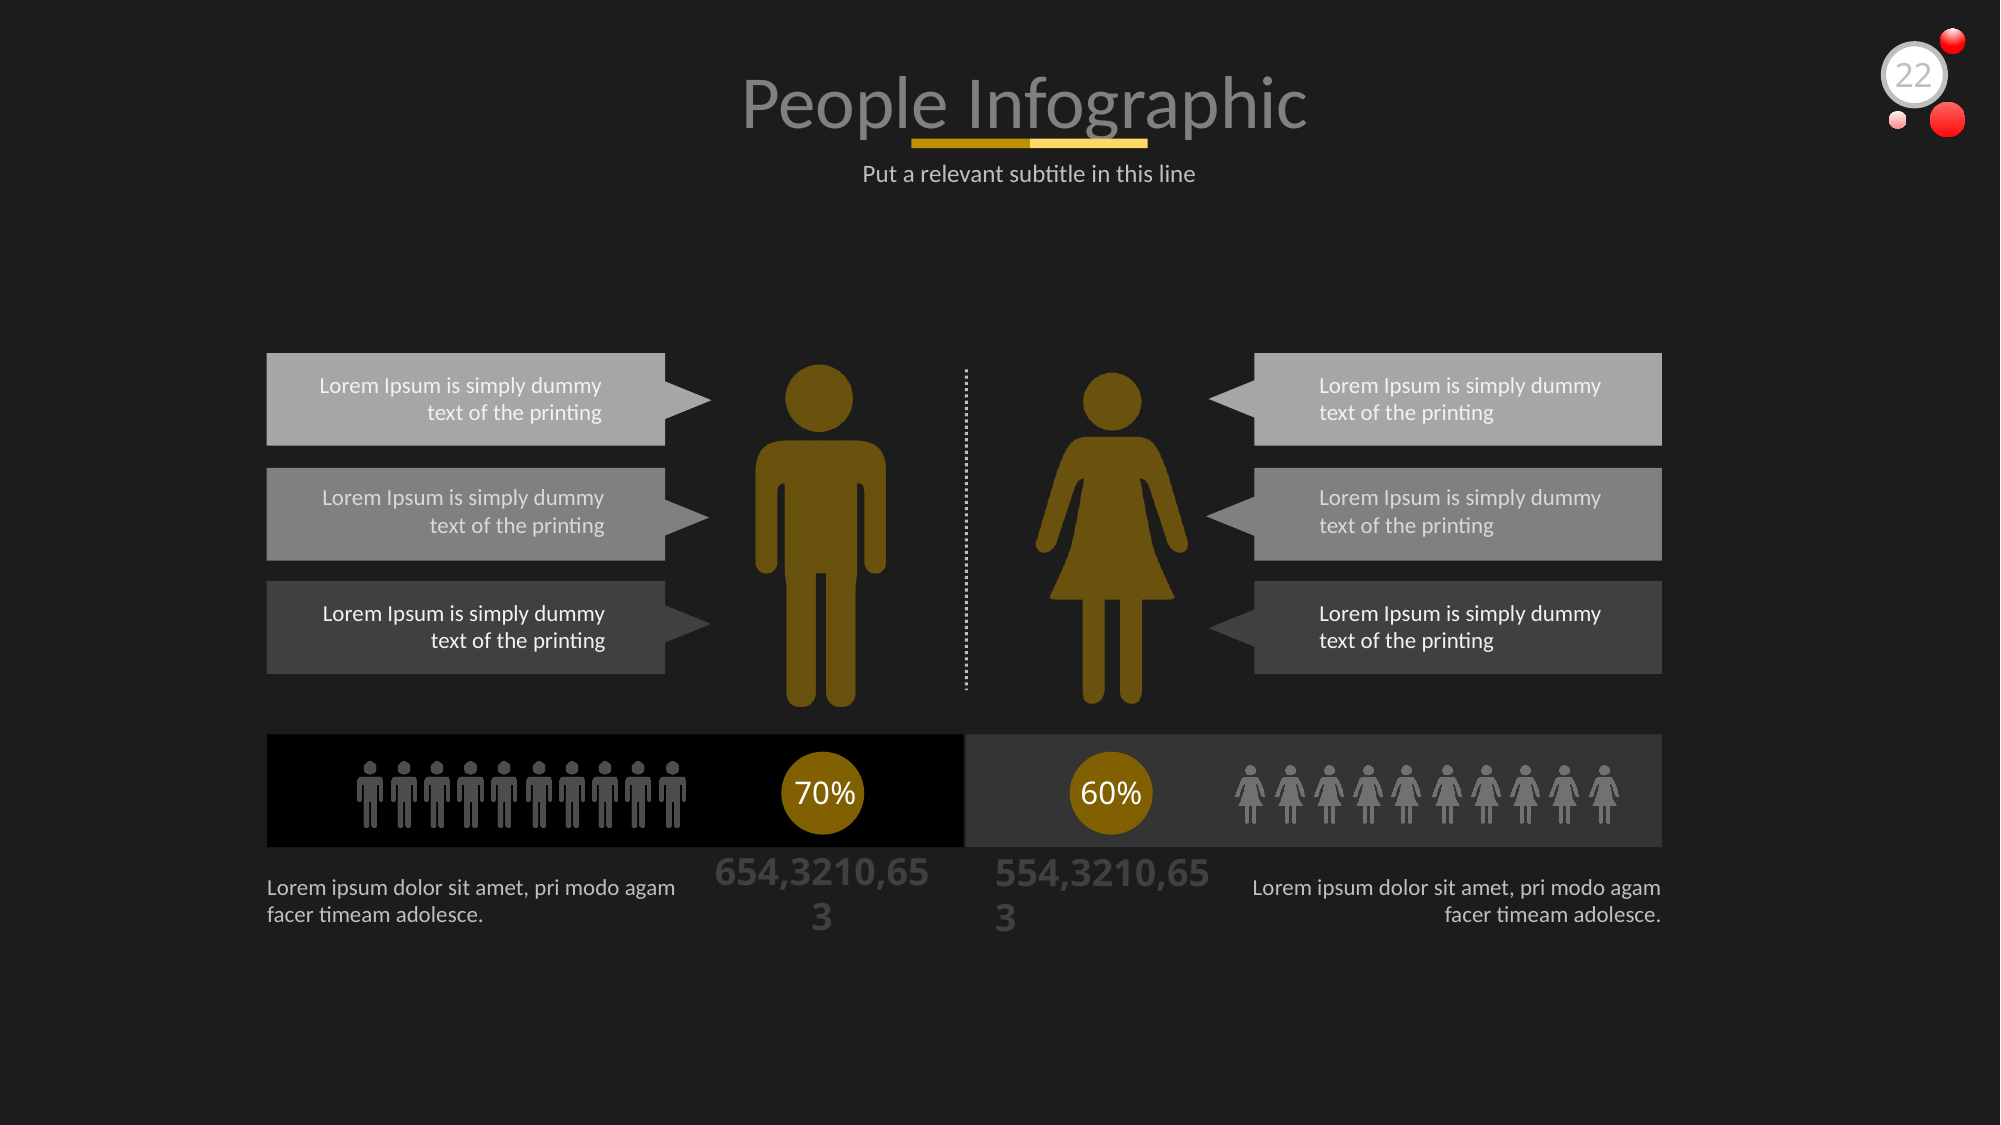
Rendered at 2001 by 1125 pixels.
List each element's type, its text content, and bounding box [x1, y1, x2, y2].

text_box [1208, 352, 1662, 446]
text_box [1643, 467, 1662, 561]
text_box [1234, 765, 1619, 824]
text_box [911, 138, 1148, 149]
text_box [965, 734, 1662, 848]
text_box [357, 761, 686, 828]
text_box 70% [794, 765, 893, 819]
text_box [266, 352, 712, 446]
text_box Put a relevant subtitle in this line [792, 142, 1267, 202]
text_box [1319, 368, 1643, 655]
text_box 60% [1080, 765, 1179, 819]
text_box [282, 368, 606, 655]
picture [755, 364, 886, 707]
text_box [1206, 467, 1319, 561]
text_box [267, 734, 964, 848]
text_box Lorem ipsum dolor sit amet, pri modo agam facer timeam adolesce. [267, 871, 690, 929]
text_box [266, 467, 282, 561]
text_box Lorem ipsum dolor sit amet, pri modo agam facer timeam adolesce. [1225, 871, 1662, 929]
picture [1035, 372, 1188, 705]
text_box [1876, 28, 1966, 138]
text_box [1069, 751, 1144, 835]
text_box People Infographic [597, 1, 1454, 152]
text_box [781, 751, 856, 835]
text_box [606, 467, 710, 561]
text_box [707, 866, 1222, 922]
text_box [1208, 580, 1662, 674]
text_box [266, 580, 711, 674]
